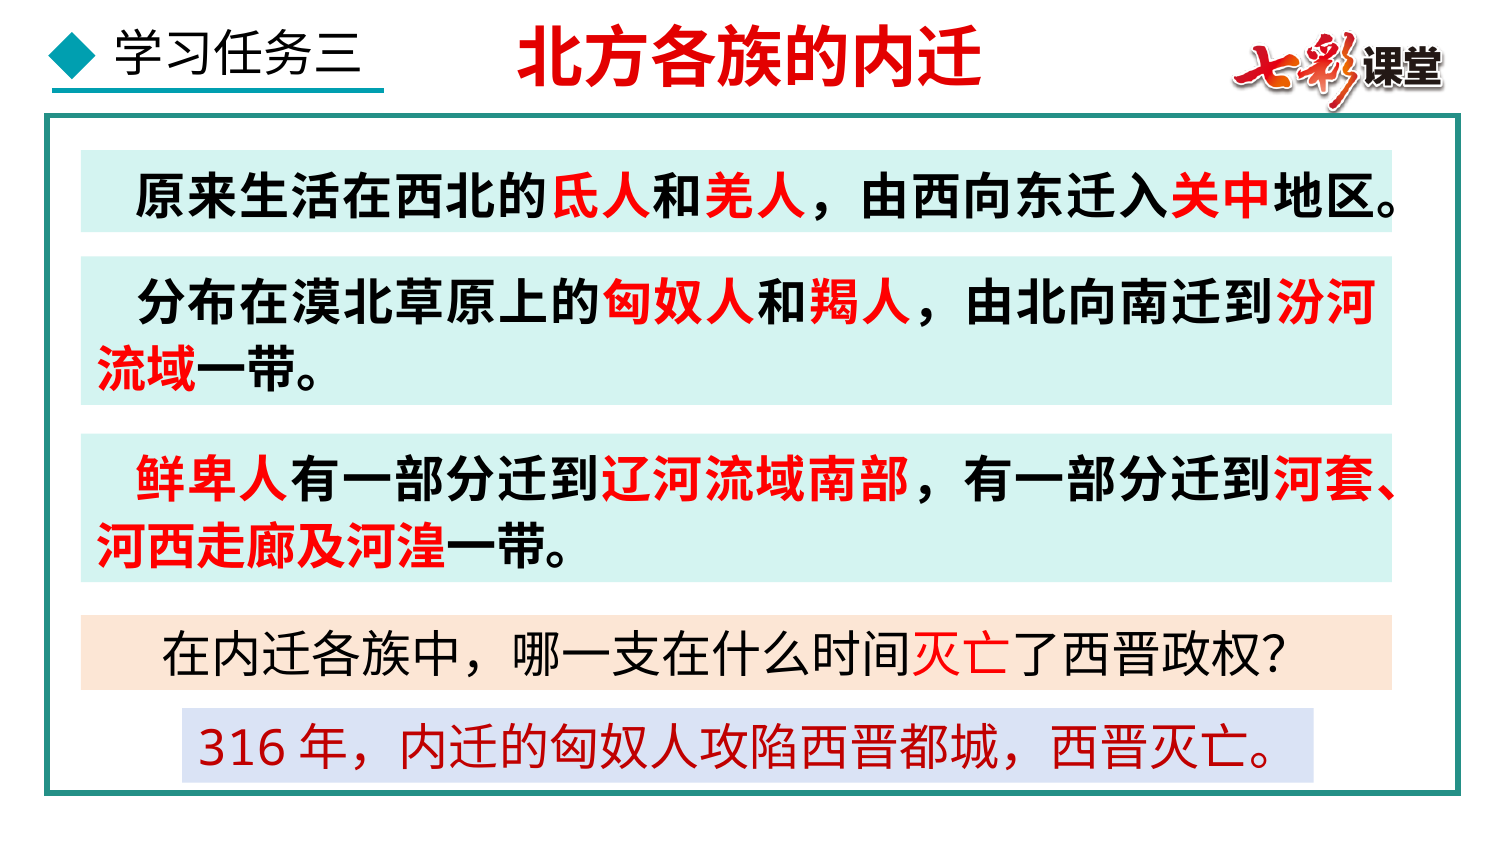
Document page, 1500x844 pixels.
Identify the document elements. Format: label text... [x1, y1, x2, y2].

text_box 316年，内迁的匈奴人攻陷西晋都城，西晋灭亡。 [182, 708, 1314, 783]
text_box 原来生活在西北的氐人和羌人，由西向东迁入关中地区。 [80, 150, 1392, 233]
picture [1228, 26, 1449, 113]
text_box 北方各族的内迁 [501, 7, 1062, 102]
text_box 分布在漠北草原上的匈奴人和羯人，由北向南迁到汾河流域一带。 [80, 256, 1392, 405]
text_box 在内迁各族中，哪一支在什么时间灭亡了西晋政权？ [80, 615, 1392, 690]
text_box 鲜卑人有一部分迁到辽河流域南部，有一部分迁到河套、河西走廊及河湟一带。 [80, 433, 1392, 583]
